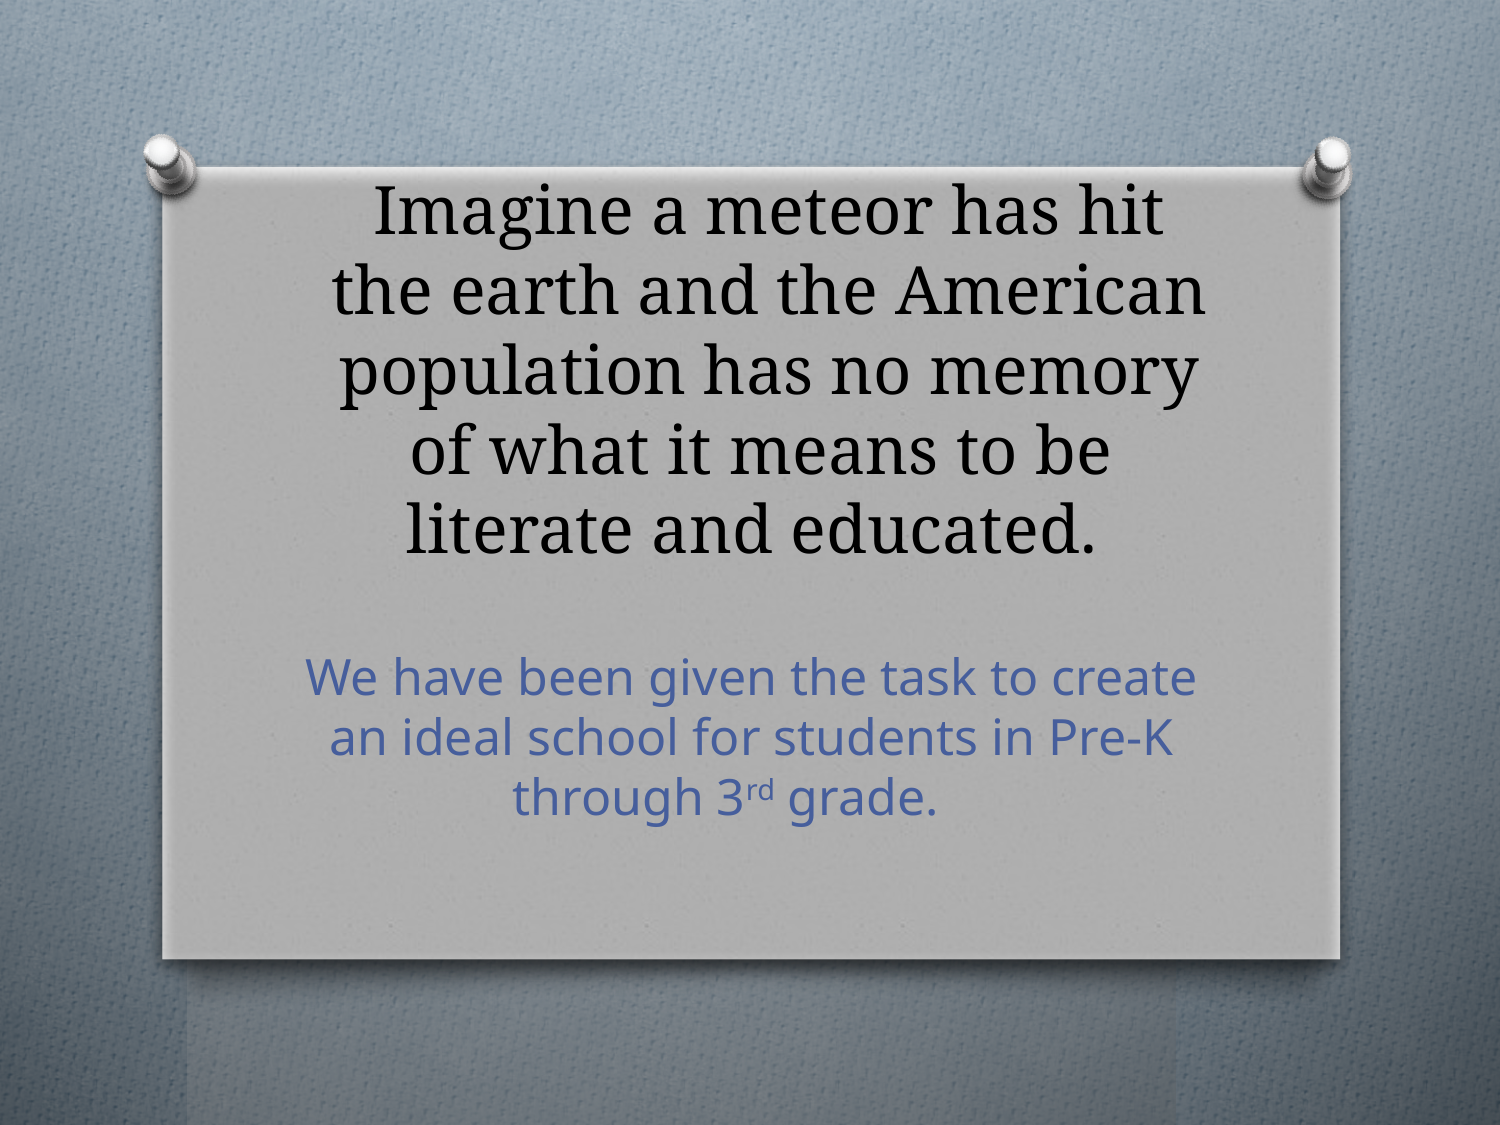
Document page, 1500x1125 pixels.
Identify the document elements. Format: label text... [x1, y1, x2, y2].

title Imagine a meteor has hit the earth and the American population has no memory of what it means to be literate and educated. [300, 275, 1239, 575]
subtitle We have been given the task to create an ideal school for students in Pre-K through 3rd grade. [283, 637, 1221, 863]
picture [1274, 109, 1396, 230]
picture [112, 100, 235, 224]
